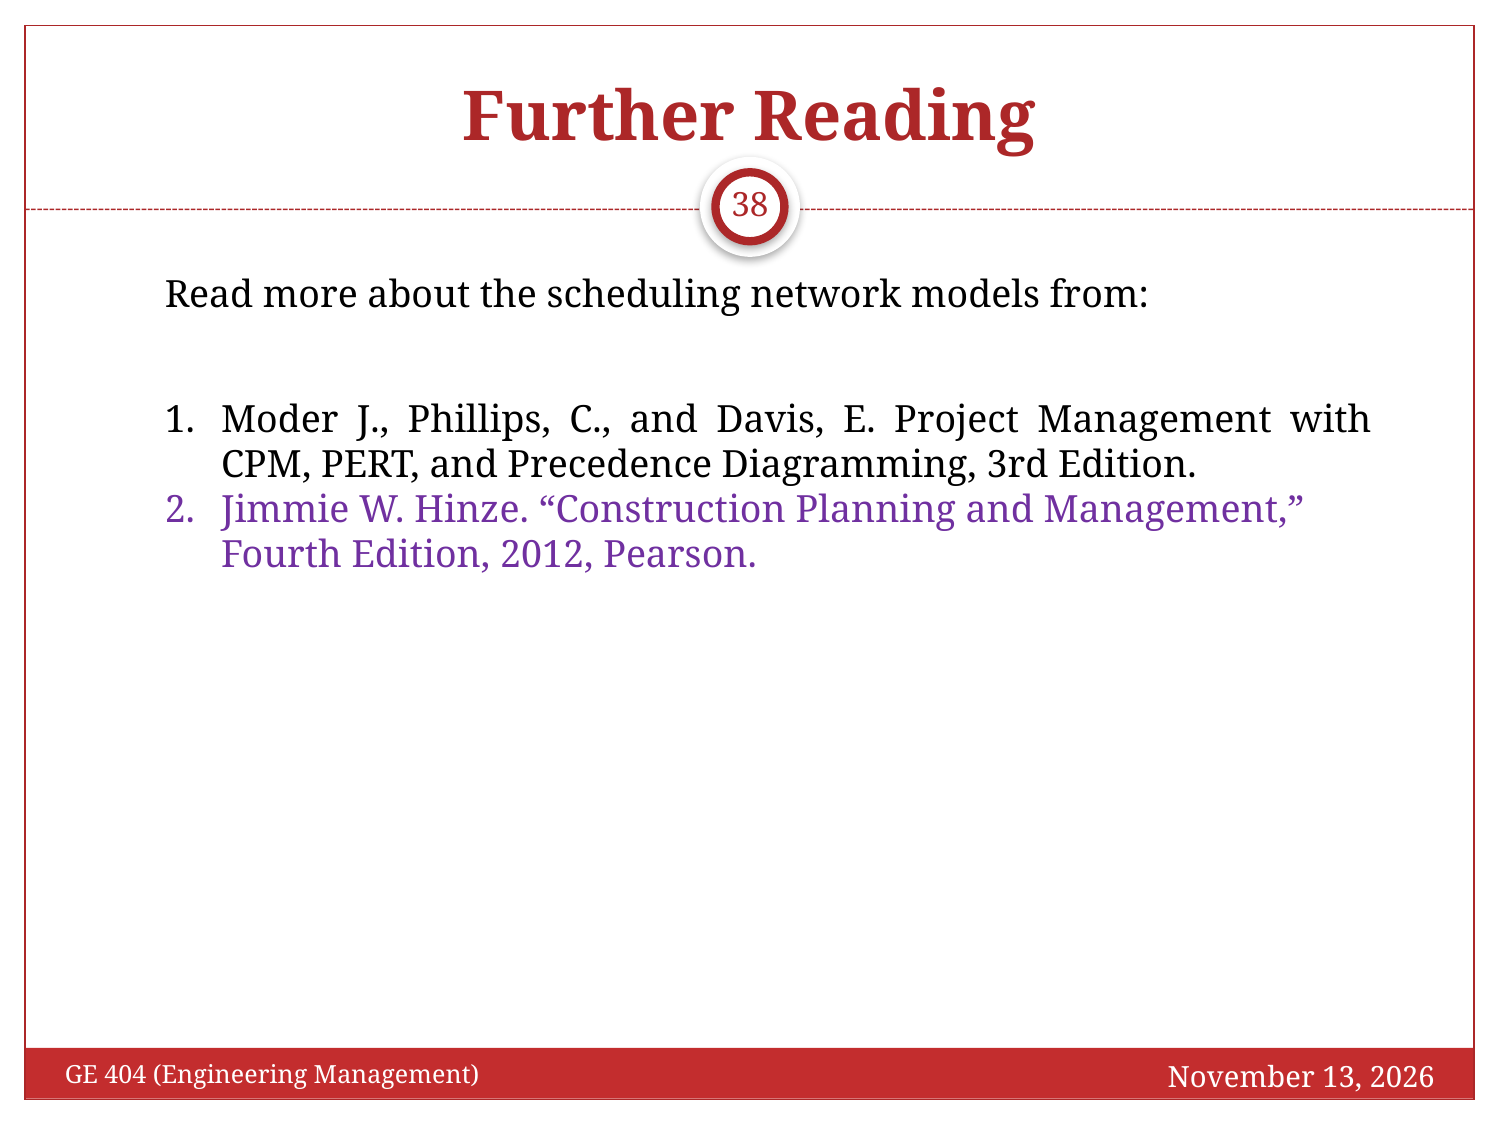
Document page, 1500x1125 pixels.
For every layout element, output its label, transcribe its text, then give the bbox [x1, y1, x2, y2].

text_box Moder J., Phillips, C., and Davis, E. Project Management with CPM, PERT, and Precedence Diagramming, 3rd Edition. Jimmie W. Hinze. “Construction Planning and Management,” Fourth Edition, 2012, Pearson. [150, 387, 1388, 628]
title Further Reading [49, 37, 1450, 162]
slide_number 38 [712, 169, 788, 243]
footer GE 404 (Engineering Management) [50, 1051, 850, 1112]
text_box Read more about the scheduling network models from: [150, 262, 1250, 323]
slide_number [950, 1050, 1450, 1111]
